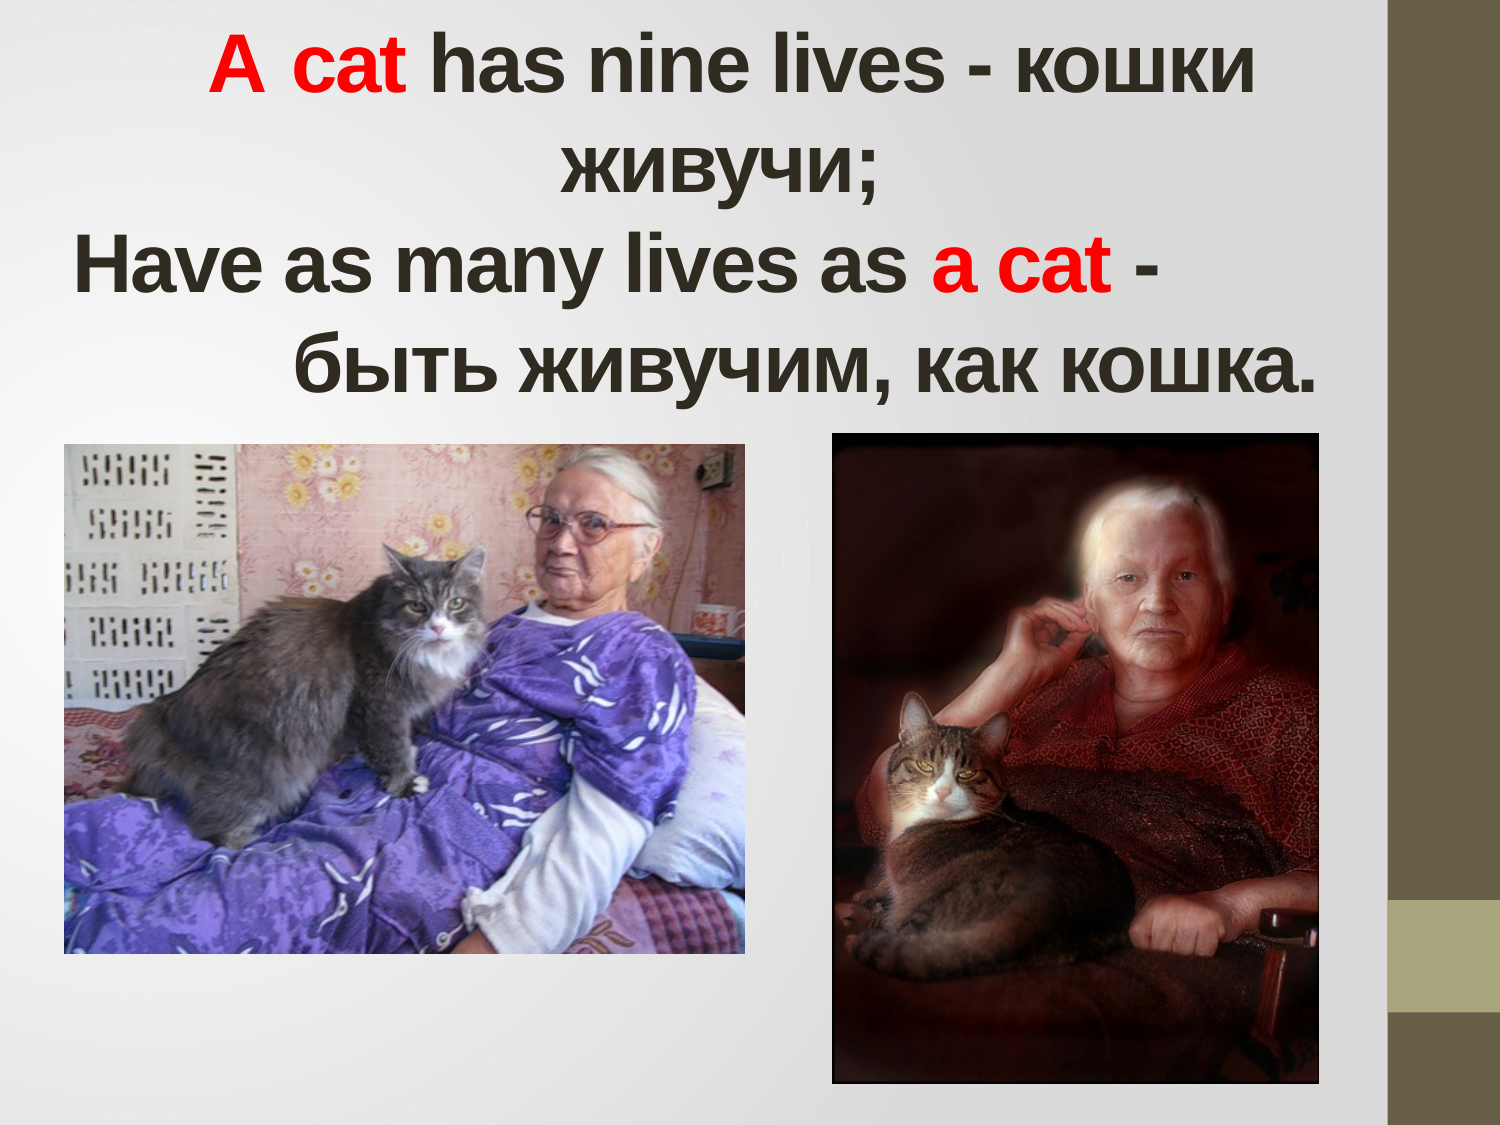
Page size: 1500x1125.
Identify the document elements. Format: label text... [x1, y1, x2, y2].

picture [64, 443, 745, 955]
title A cat has nine lives - кошки живучи; Have as many lives as a cat - быть живучим, как кошка. [46, 19, 1418, 399]
picture [831, 432, 1319, 1084]
